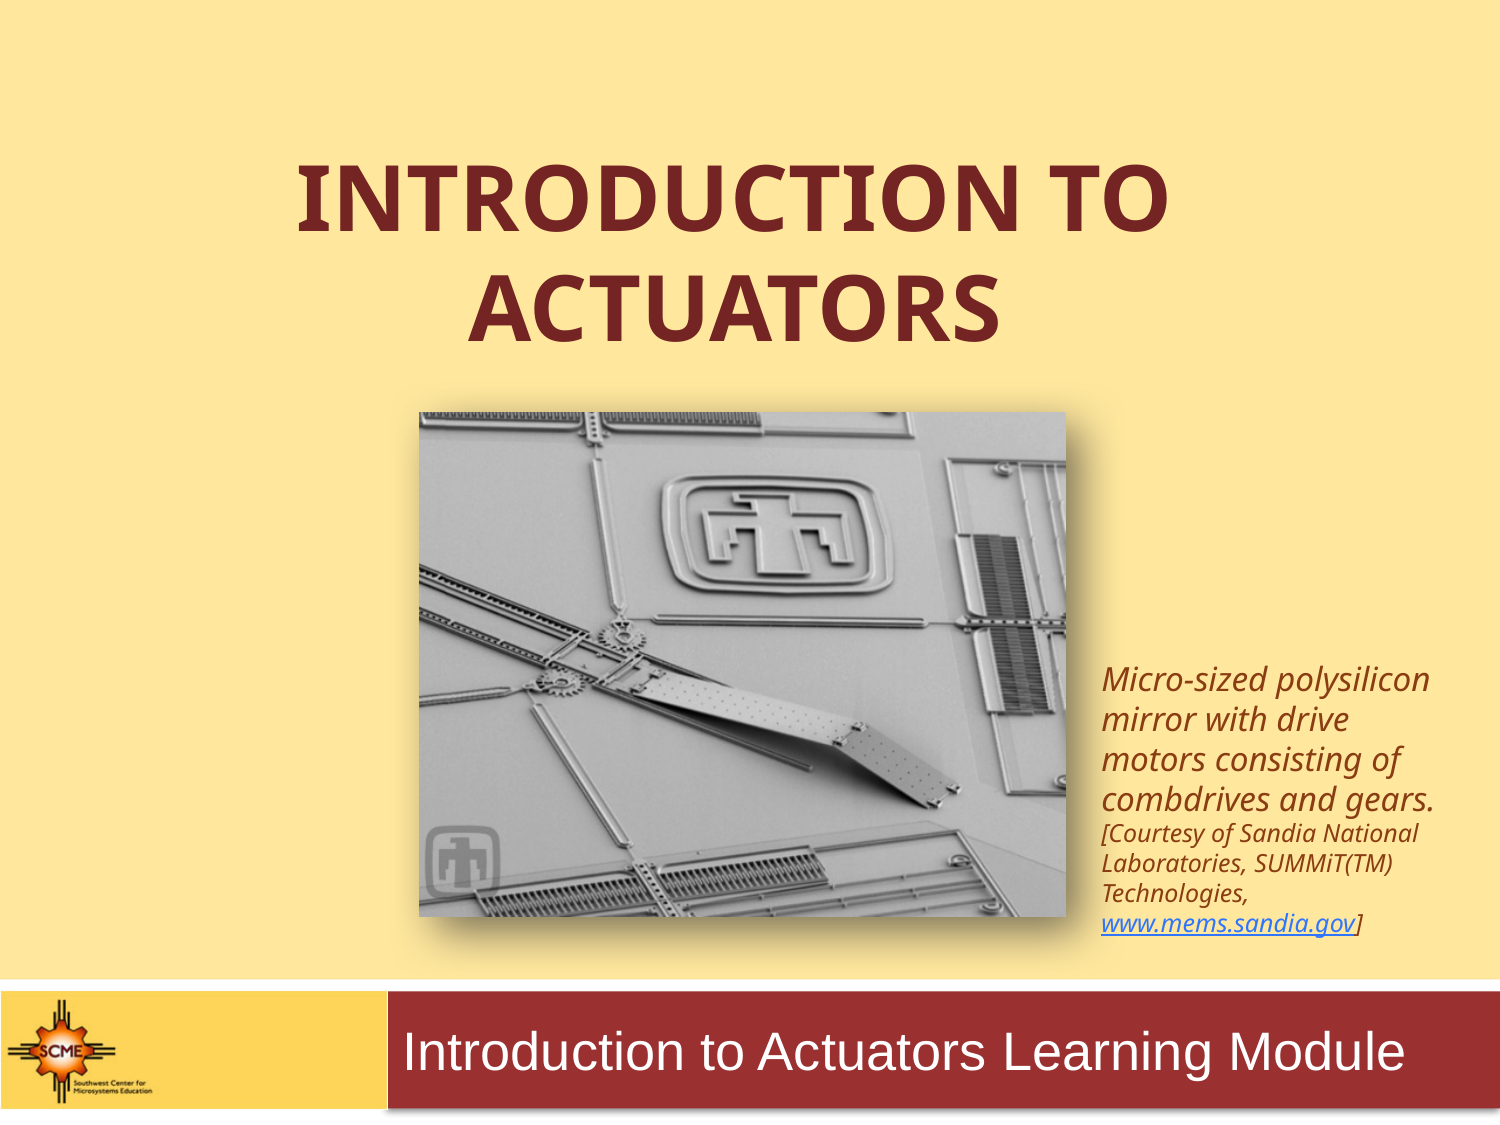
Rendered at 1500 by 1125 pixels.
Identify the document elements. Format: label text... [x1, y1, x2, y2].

subtitle Introduction to Actuators Learning Module [387, 992, 1488, 1105]
picture [419, 411, 1066, 918]
text_box Micro-sized polysilicon mirror with drive motors consisting of combdrives and gears. [Courtesy of Sandia National Laboratories, SUMMiT(TM) Technologies, www.mems.sandia.gov] [1086, 650, 1471, 949]
picture [0, 990, 388, 1110]
title Introduction to Actuators [143, 67, 1327, 368]
